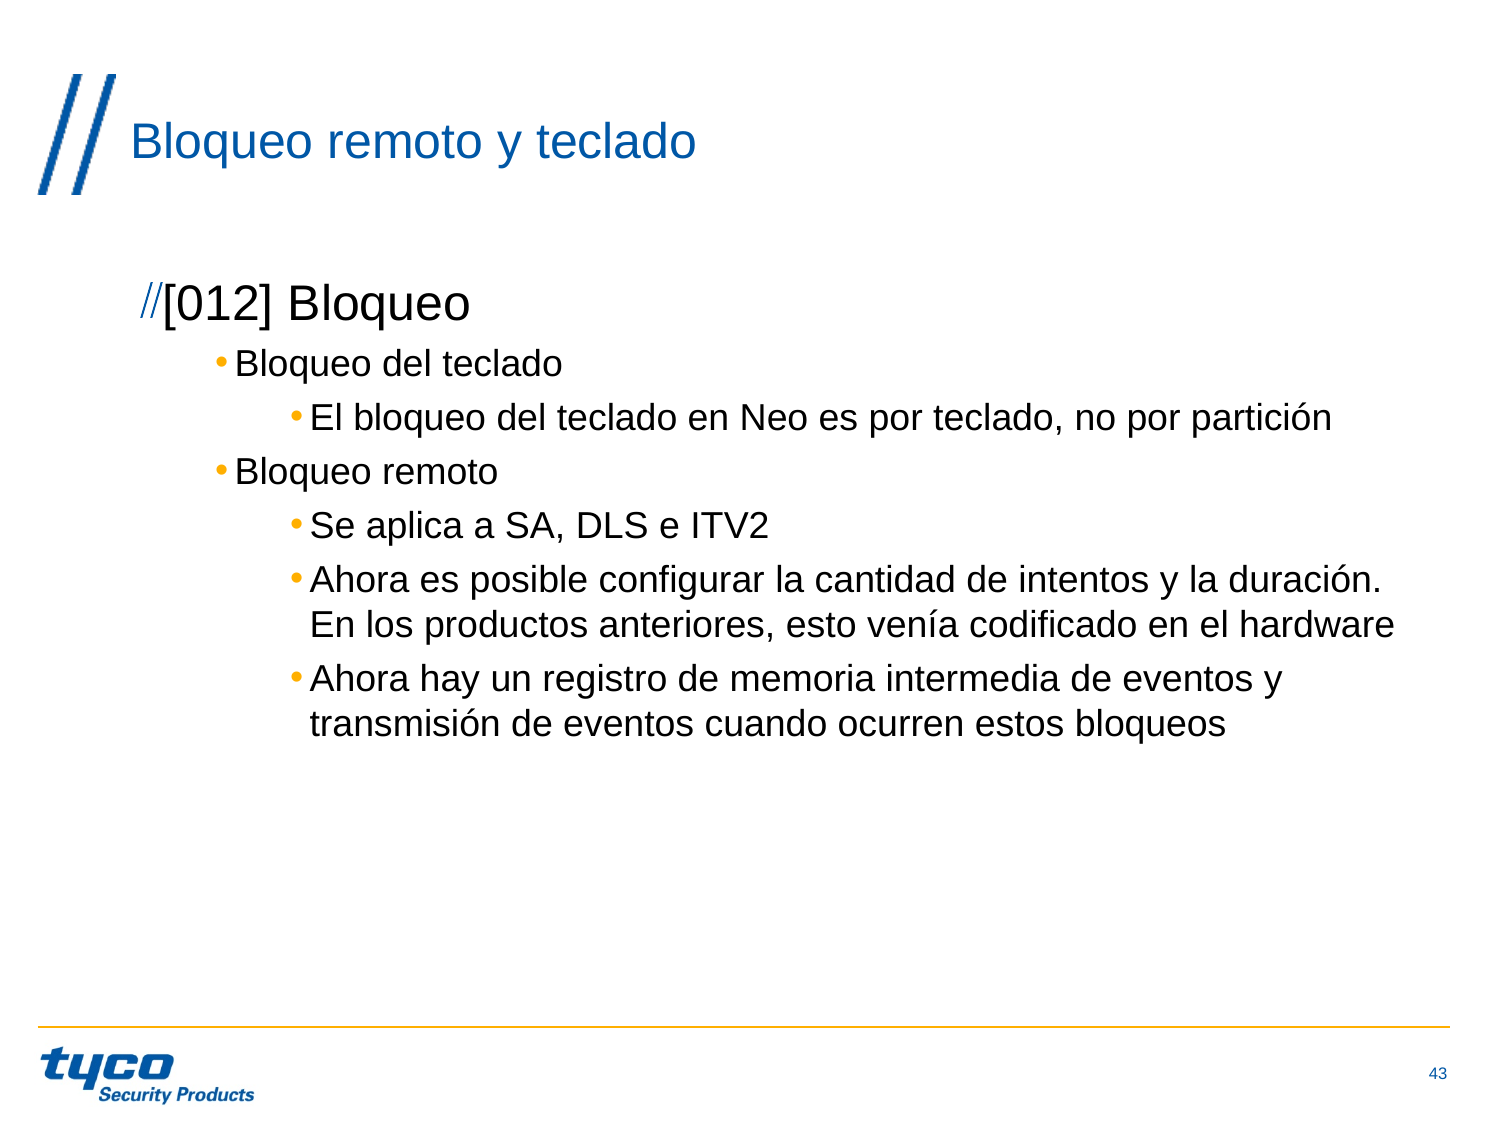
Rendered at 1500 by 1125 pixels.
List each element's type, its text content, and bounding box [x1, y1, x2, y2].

picture [34, 1040, 260, 1107]
title Bloqueo remoto y teclado [115, 44, 1426, 233]
picture [37, 74, 115, 195]
picture [140, 282, 176, 318]
list [012] Bloqueo Bloqueo del teclado El bloqueo del teclado en Neo es por teclado, no por partición Bloqueo remoto Se aplica a SA, DLS e ITV2 Ahora es posible configurar la cantidad de intentos y la duración. En los productos anteriores, esto venía codificado en el hardware Ahora hay un registro de memoria intermedia de eventos y transmisión de eventos cuando ocurren estos bloqueos [124, 262, 1426, 976]
slide_number 43 [1387, 1042, 1463, 1103]
text_box [97, 1061, 228, 1091]
